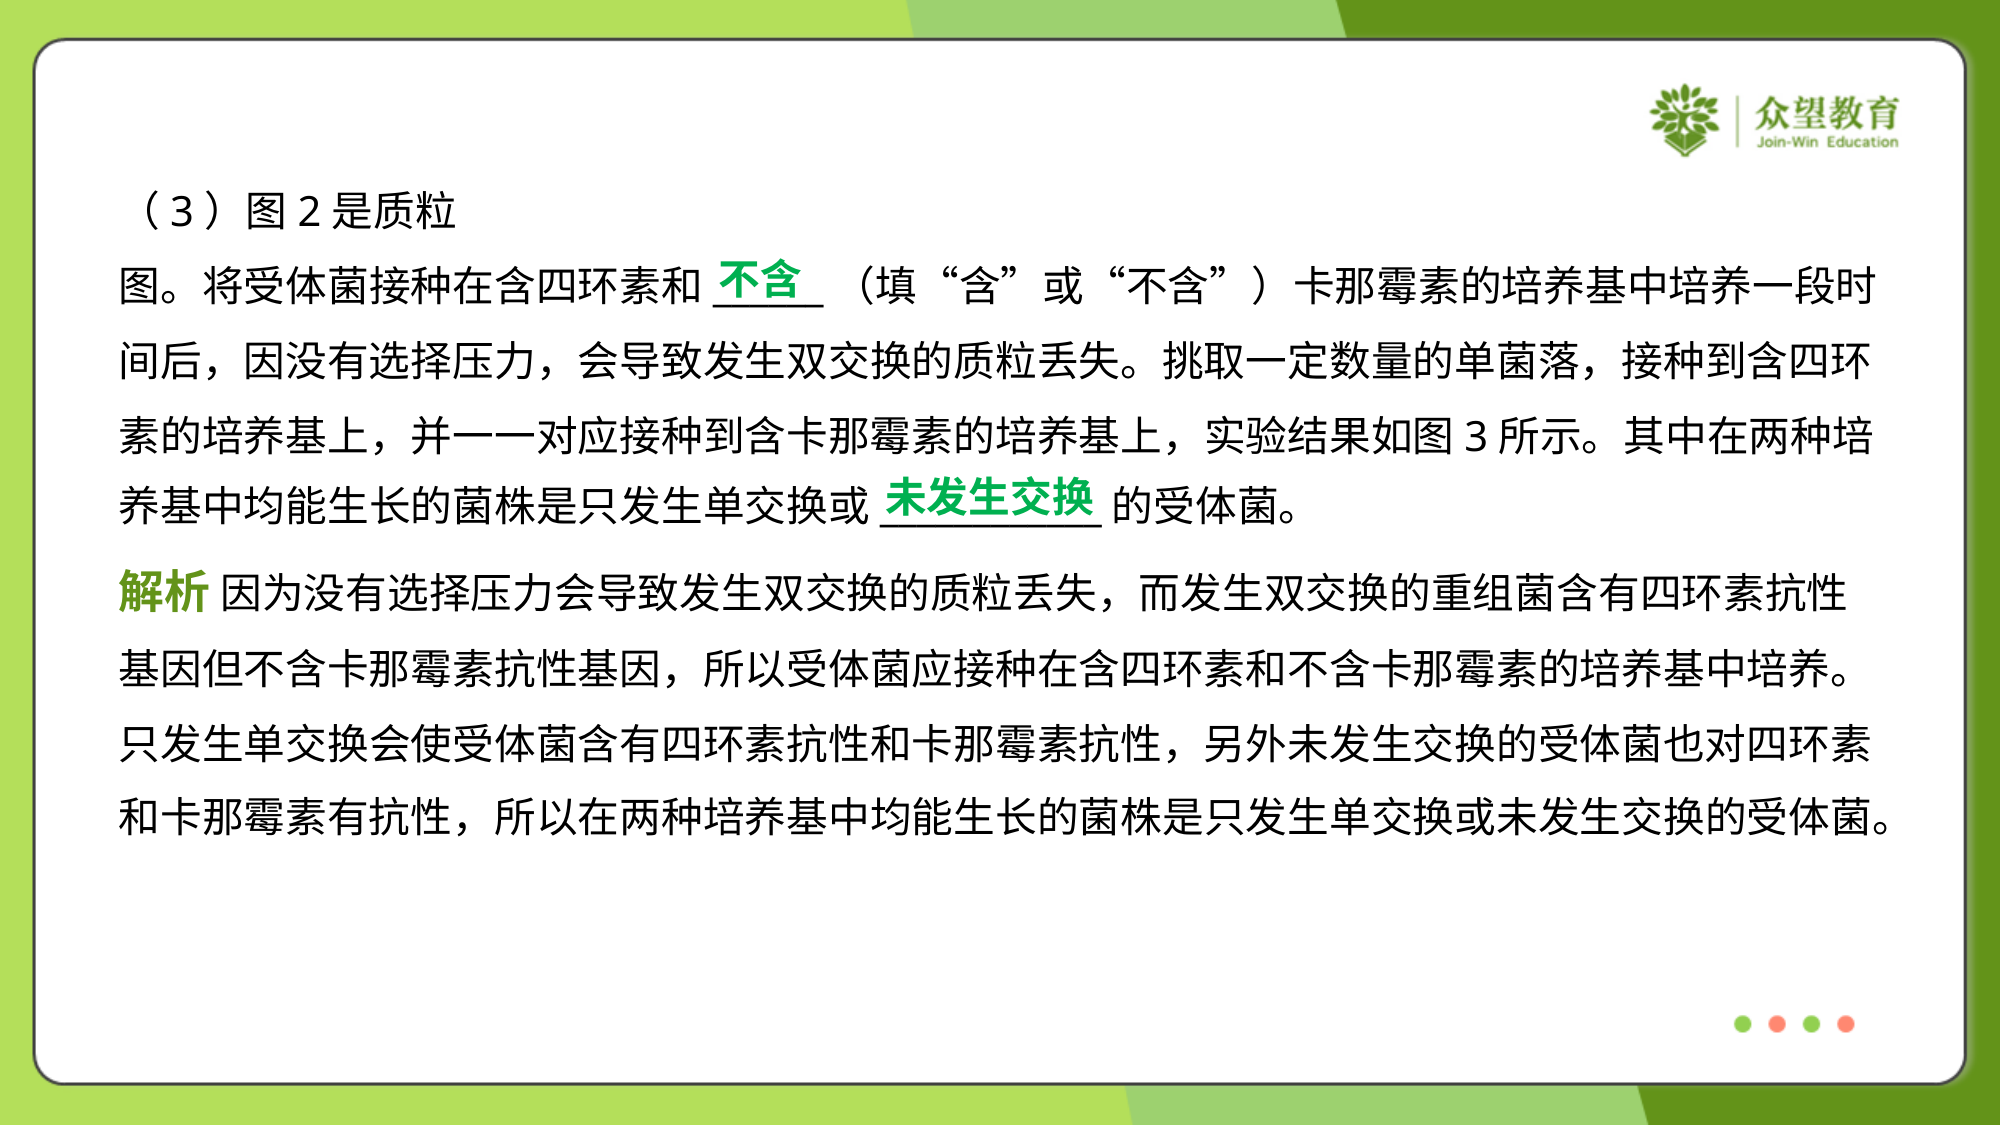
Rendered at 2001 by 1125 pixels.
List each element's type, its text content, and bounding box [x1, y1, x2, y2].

text_box 未发生交换 [870, 450, 1109, 514]
picture [0, 0, 2000, 1125]
text_box 解析 因为没有选择压力会导致发生双交换的质粒丢失，而发生双交换的重组菌含有四环素抗性 基因但不含卡那霉素抗性基因，所以受体菌应接种在含四环素和不含卡那霉素的培养基中培养。 只发生单交换会使受体菌含有四环素抗性和卡那霉素抗性，另外未发生交换的受体菌也对四环素 和卡那霉素有抗性，所以在两种培养基中均能生长的菌株是只发生单交换或未发生交换的受体菌。 [118, 540, 1883, 833]
text_box 不含 [703, 228, 817, 296]
